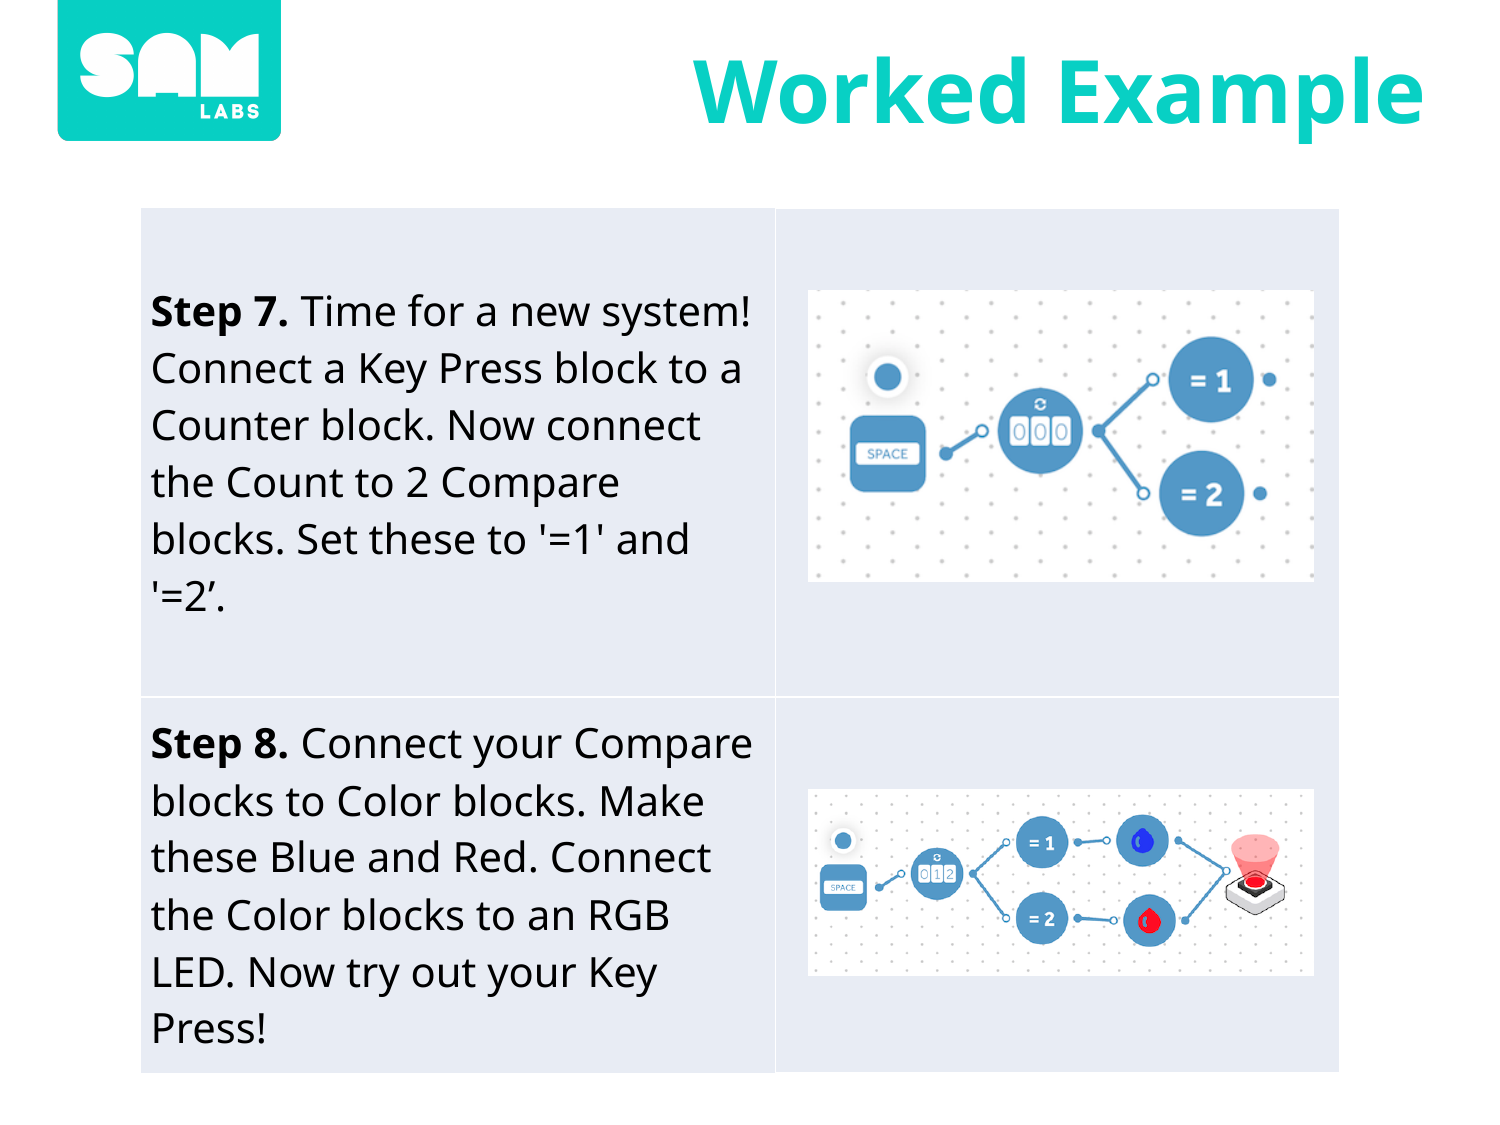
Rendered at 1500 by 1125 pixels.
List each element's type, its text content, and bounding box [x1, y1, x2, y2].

text_box Worked Example [286, 39, 1427, 142]
picture [807, 788, 1314, 977]
table_header [776, 209, 1339, 696]
picture [807, 290, 1314, 582]
table_cell [776, 698, 1339, 1072]
table_header Step 7. Time for a new system! Connect a Key Press block to a Counter block. Now connect the Count to 2 Compare blocks. Set these to '=1' and '=2’. [141, 208, 775, 696]
table_cell Step 8. Connect your Compare blocks to Color blocks. Make these Blue and Red. Connect the Color blocks to an RGB LED. Now try out your Key Press! [141, 698, 775, 1073]
picture [0, 0, 281, 142]
